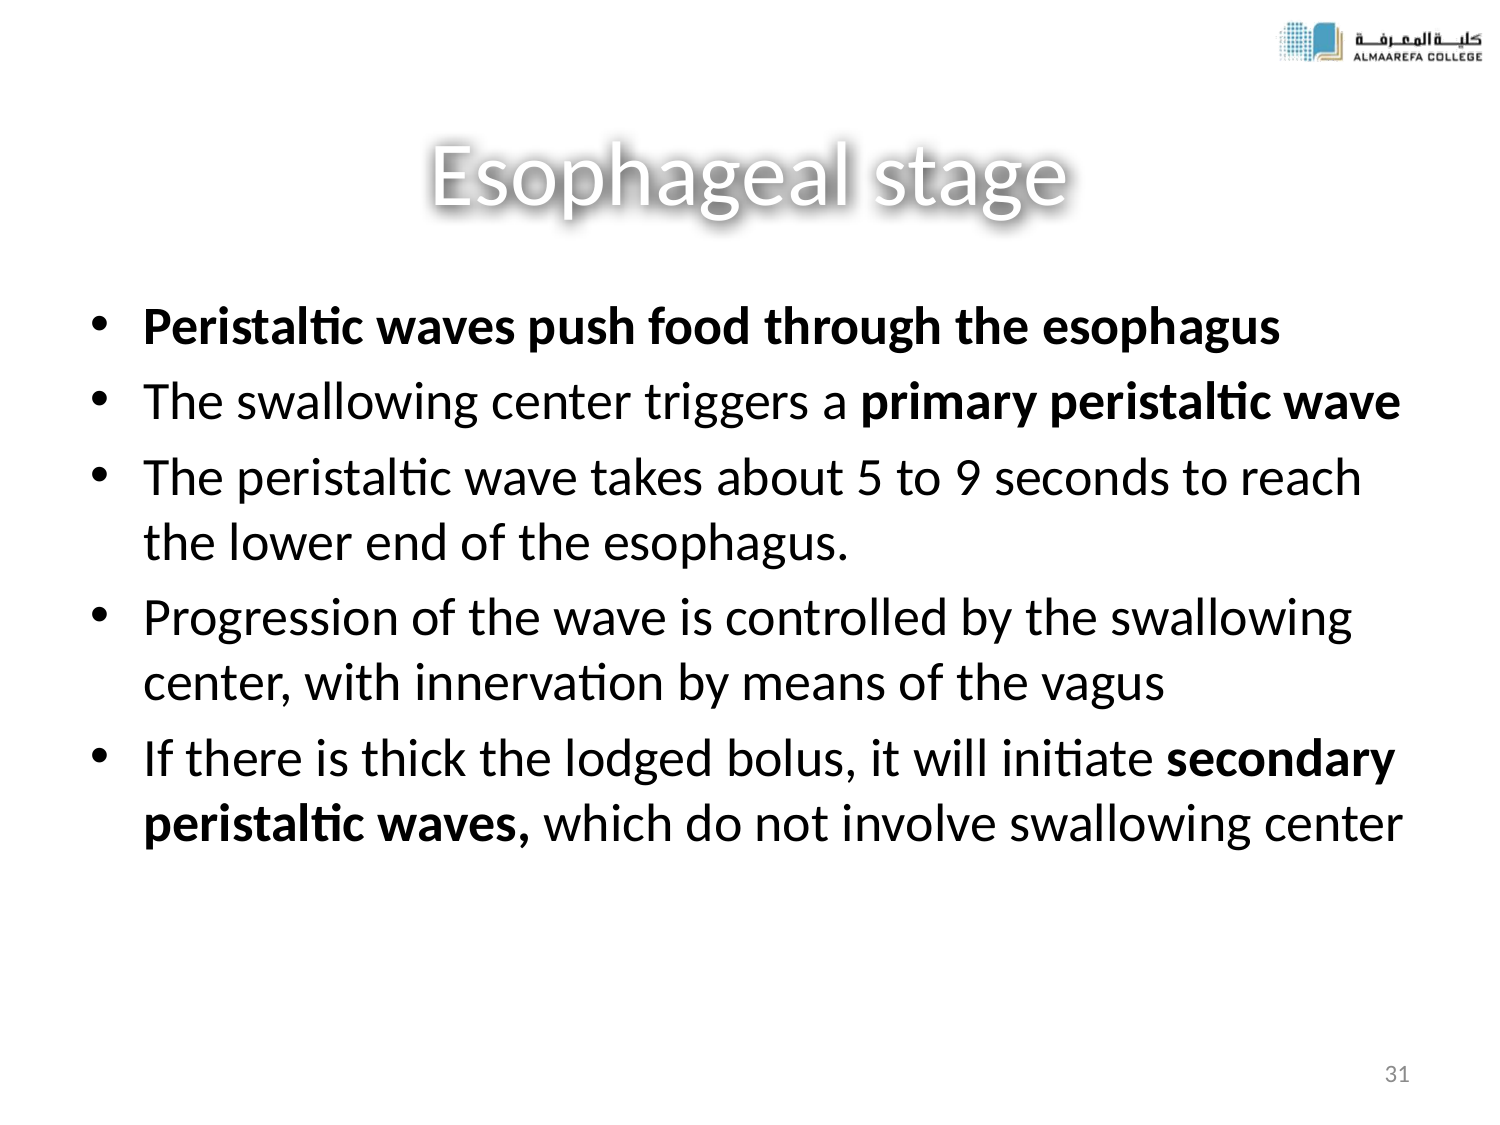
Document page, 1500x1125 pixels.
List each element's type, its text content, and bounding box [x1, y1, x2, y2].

picture [1275, 12, 1487, 78]
list Peristaltic waves push food through the esophagus The swallowing center triggers a primary peristaltic wave The peristaltic wave takes about 5 to 9 seconds to reach the lower end of the esophagus. Progression of the wave is controlled by the swallowing center, with innervation by means of the vagus If there is thick the lodged bolus, it will initiate secondary peristaltic waves, which do not involve swallowing center [75, 282, 1425, 1025]
slide_number 31 [1074, 1042, 1425, 1103]
title Esophageal stage [75, 75, 1425, 263]
